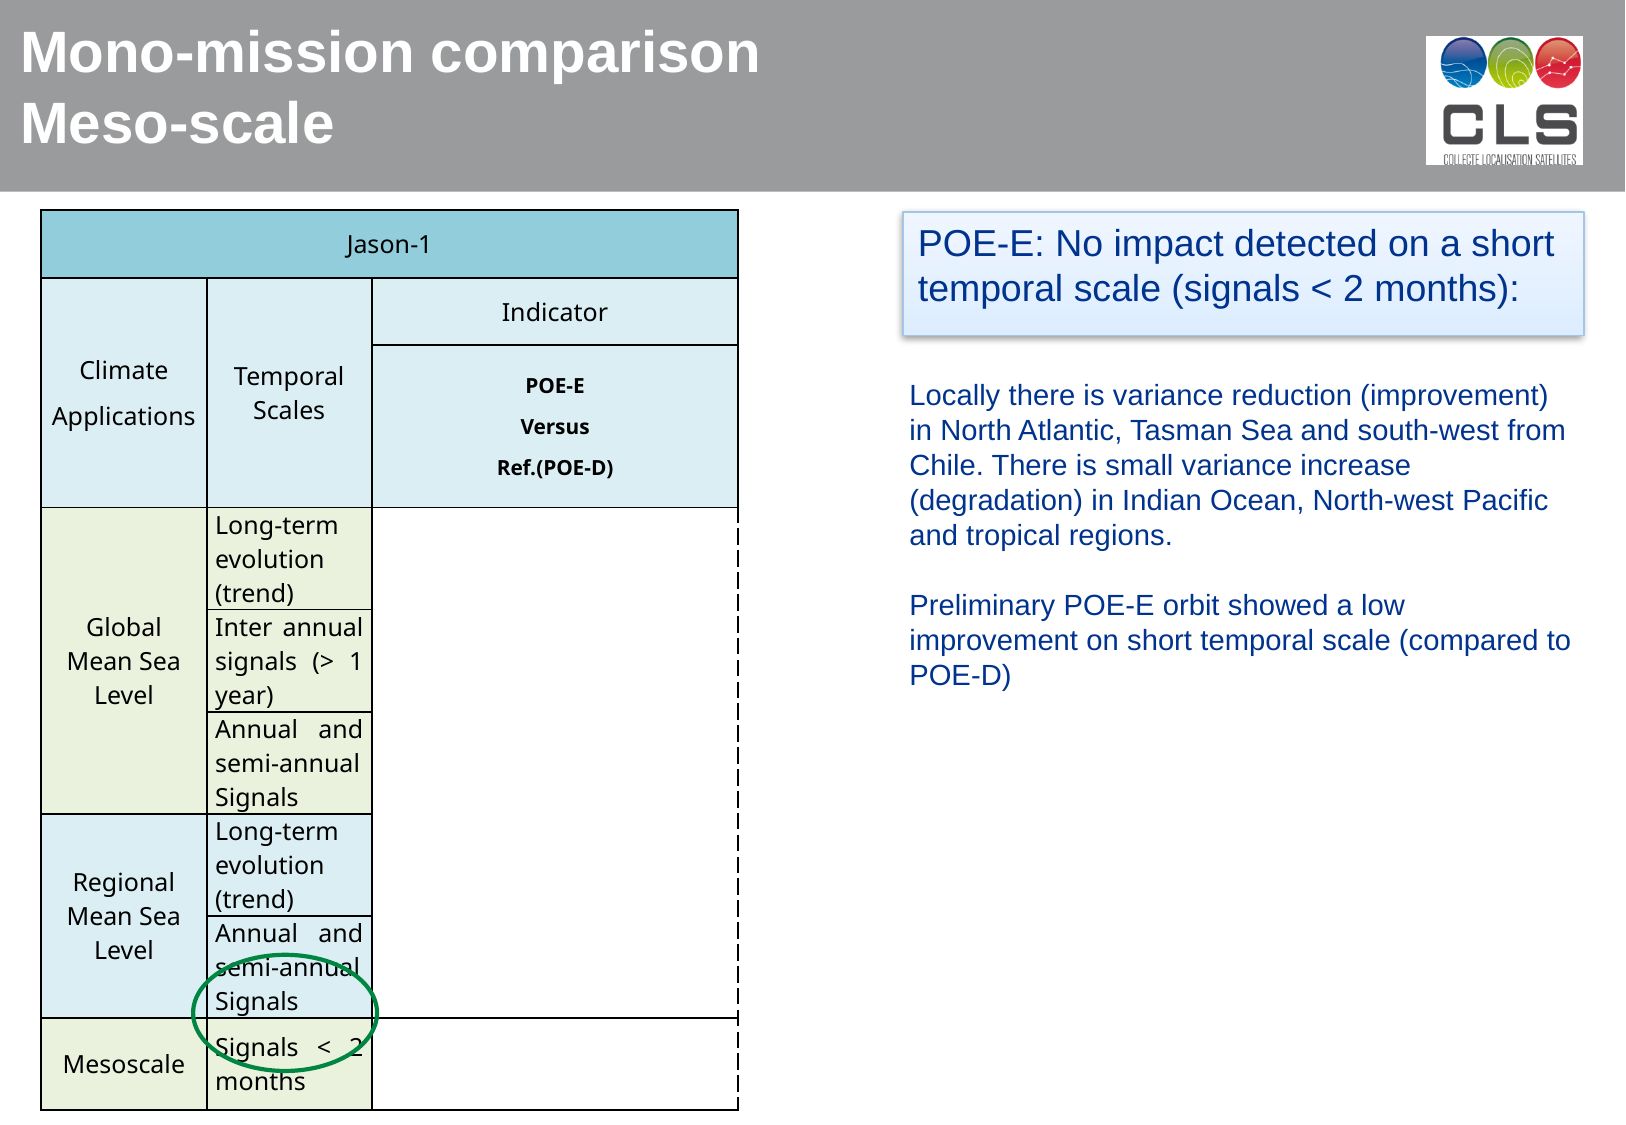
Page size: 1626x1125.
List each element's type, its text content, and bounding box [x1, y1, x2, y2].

table_cell Global Mean Sea Level [42, 508, 206, 813]
table_cell Annual and semi-annual Signals [208, 713, 371, 813]
text_box Mono-mission comparison Meso-scale [5, 17, 1425, 148]
table_cell Signals < 2 months [208, 1039, 371, 1109]
text_box Locally there is variance reduction (improvement) in North Atlantic, Tasman Sea and south-west from Chile. There is small variance increase (degradation) in Indian Ocean, North-west Pacific and tropical regions. Preliminary POE-E orbit showed a low improvement on short temporal scale (compared to POE-D) [894, 369, 1592, 839]
text_box POE-E: No impact detected on a short temporal scale (signals < 2 months): [902, 211, 1585, 336]
table_cell [373, 1019, 738, 1109]
table_cell Indicator [373, 279, 737, 344]
table_header Jason-1 [42, 211, 737, 277]
table_cell Long-term evolution (trend) [208, 815, 371, 915]
text_box [191, 952, 380, 1074]
table_cell Climate Applications [42, 279, 206, 507]
table_cell POE-E Versus Ref.(POE-D) [373, 346, 737, 507]
table_cell Long-term evolution (trend) [208, 508, 371, 609]
table_cell Mesoscale [42, 1019, 206, 1109]
table_cell Temporal Scales [208, 279, 371, 507]
table_cell Annual and semi-annual Signals [208, 917, 371, 986]
table_cell Inter annual signals (> 1 year) [208, 610, 371, 711]
picture [1426, 36, 1583, 165]
table_cell Regional Mean Sea Level [42, 815, 206, 1017]
table_cell [373, 508, 738, 1017]
